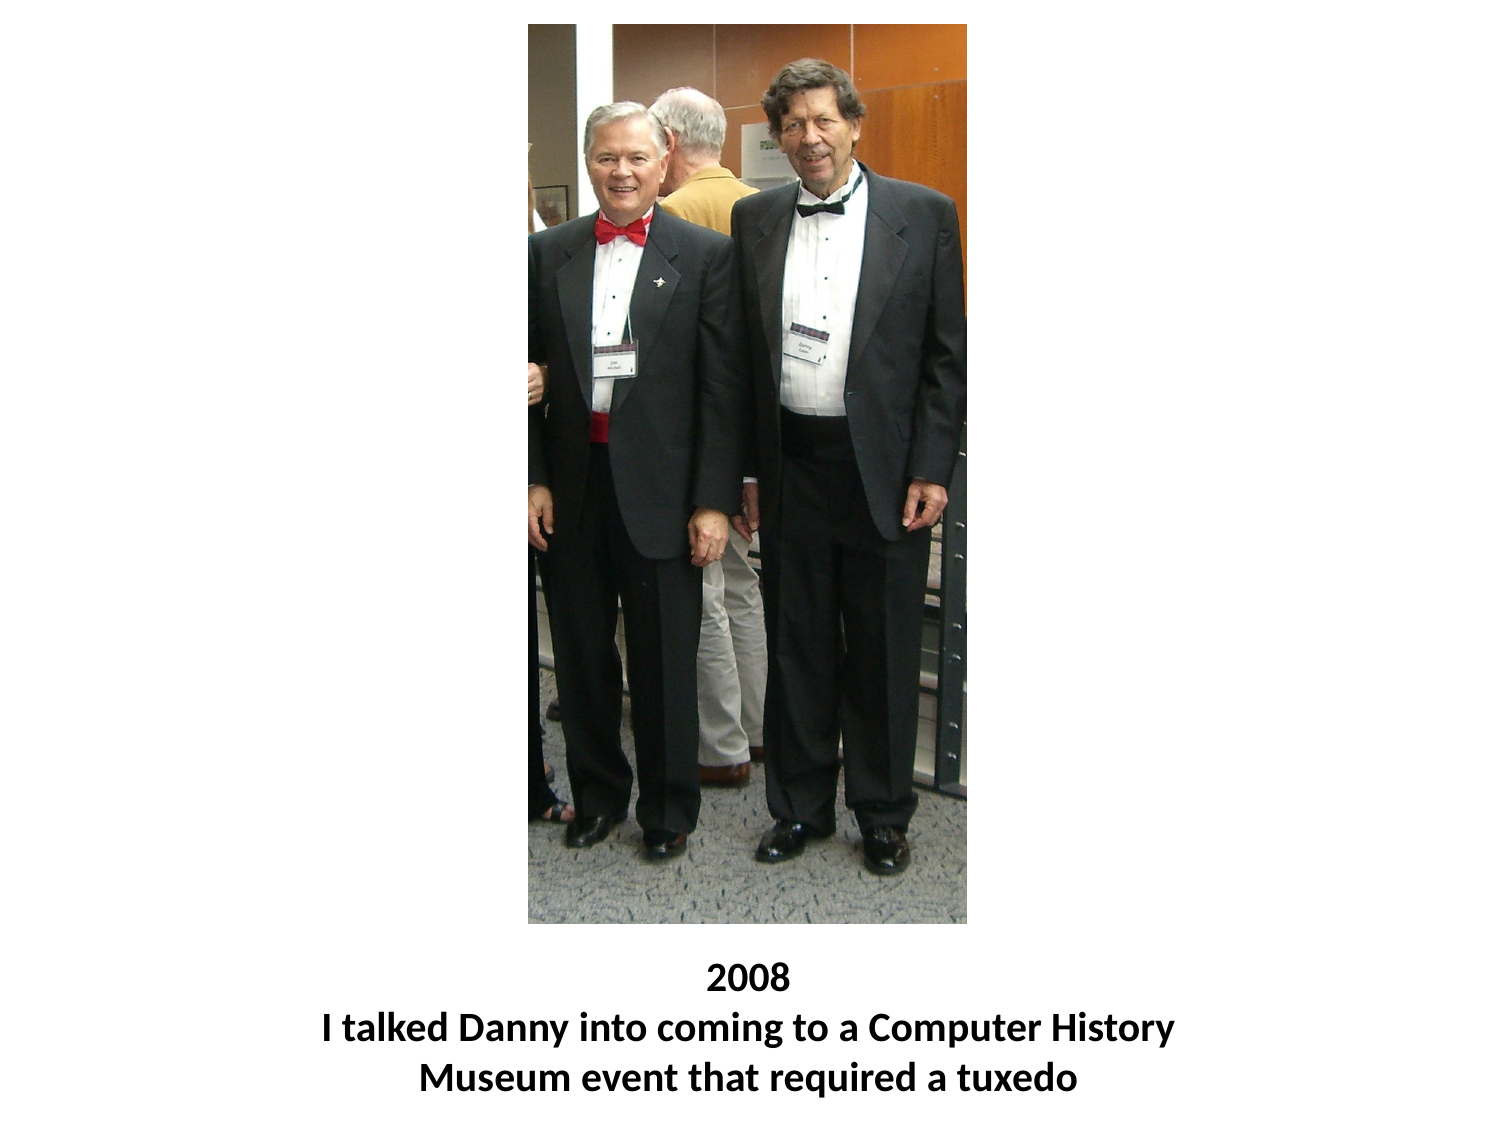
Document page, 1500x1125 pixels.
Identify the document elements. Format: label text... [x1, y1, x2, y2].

picture [147, 24, 1348, 925]
text_box 2008 I talked Danny into coming to a Computer History Museum event that required a tuxedo [298, 942, 1199, 1116]
